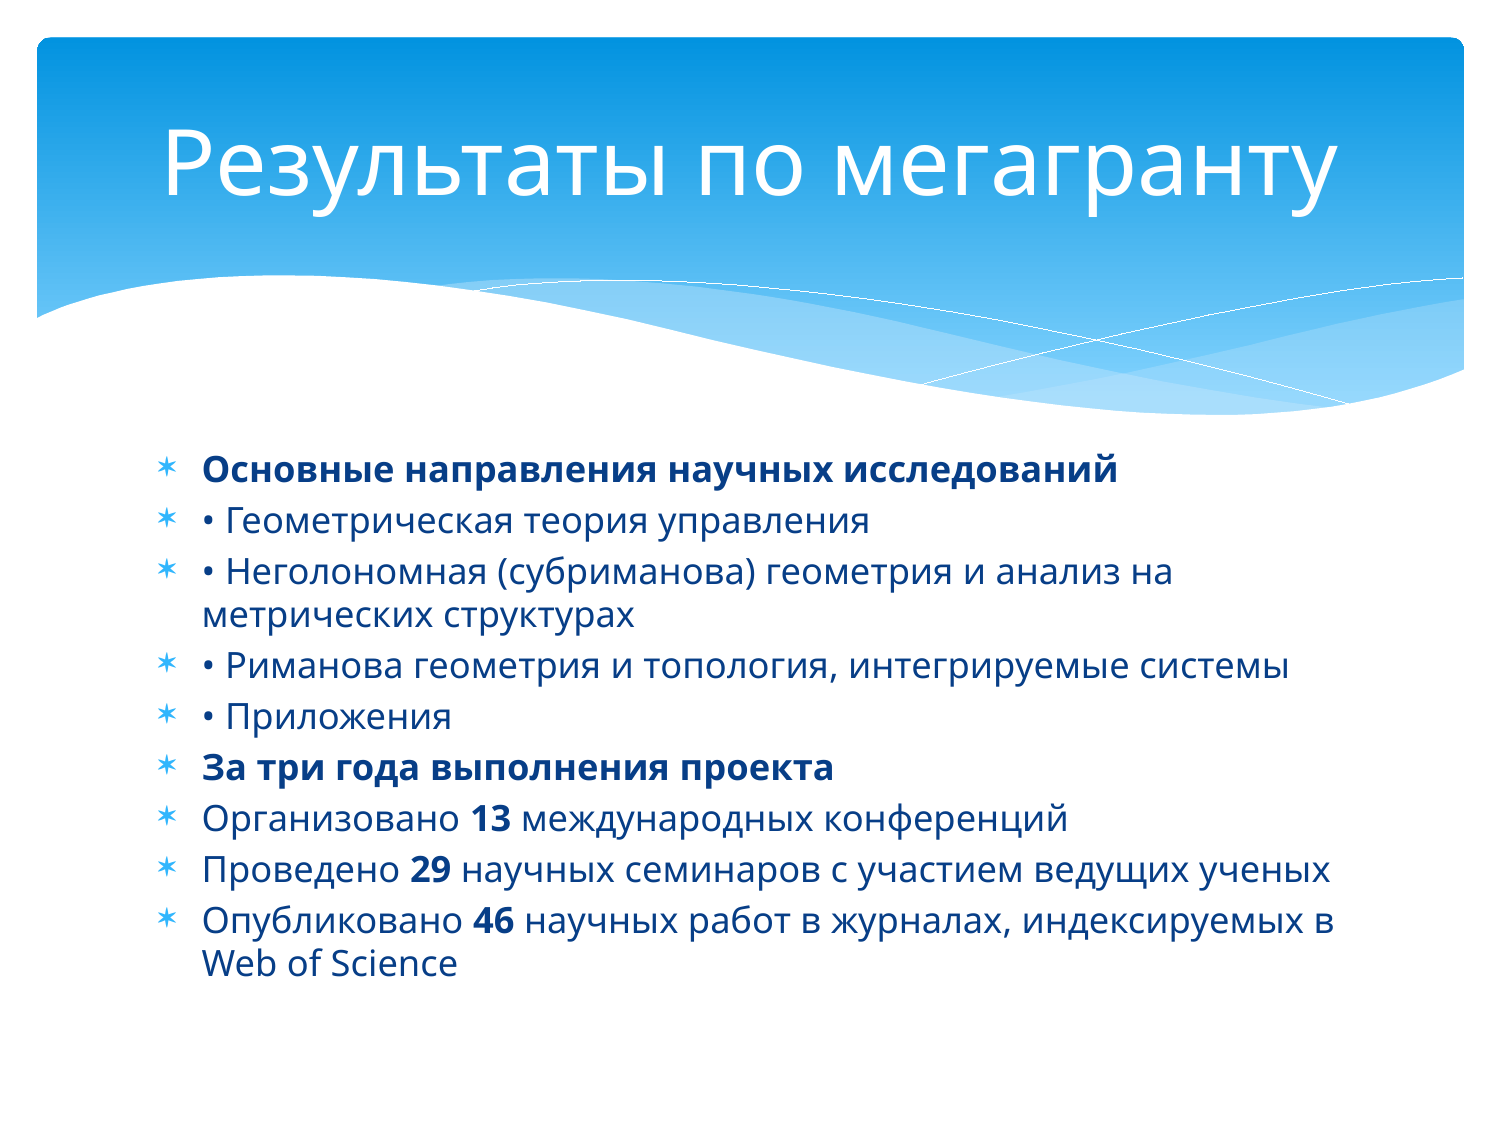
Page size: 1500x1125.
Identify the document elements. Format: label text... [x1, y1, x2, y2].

list Основные направления научных исследований • Геометрическая теория управления • Неголономная (субриманова) геометрия и анализ на метрических структурах • Риманова геометрия и топология, интегрируемые системы • Приложения За три года выполнения проекта Организовано 13 международных конференций Проведено 29 научных семинаров с участием ведущих ученых Опубликовано 46 научных работ в журналах, индексируемых в Web оf Science [143, 438, 1359, 1005]
title Результаты по мегагранту [75, 55, 1425, 261]
